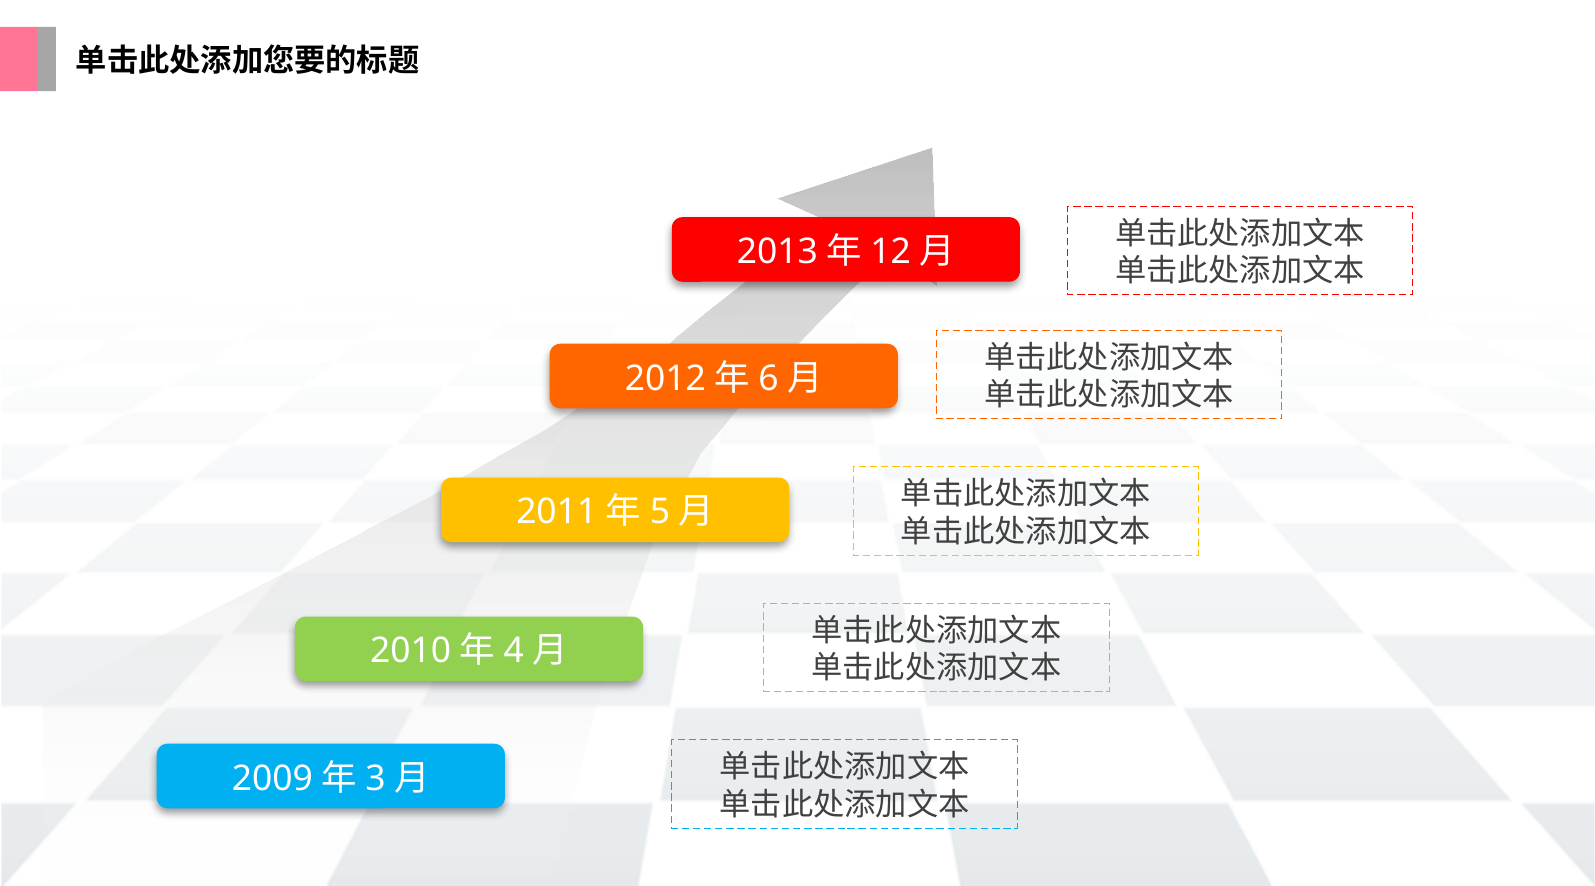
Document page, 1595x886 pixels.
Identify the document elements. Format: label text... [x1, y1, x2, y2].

text_box 单击此处添加文本 单击此处添加文本 [853, 466, 1199, 556]
text_box 单击此处添加文本 单击此处添加文本 [763, 603, 1110, 692]
text_box [466, 421, 727, 475]
text_box 2009年3月 [154, 741, 508, 811]
text_box 2012年6月 [547, 341, 900, 411]
text_box [671, 295, 846, 341]
text_box 2011年5月 [438, 475, 792, 545]
text_box 单击此处添加文本 单击此处添加文本 [936, 330, 1282, 419]
text_box 2010年4月 [292, 614, 646, 684]
text_box 2013年12月 [669, 215, 1023, 284]
text_box 单击此处添加文本 单击此处添加文本 [1067, 206, 1413, 295]
text_box 单击此处添加文本 单击此处添加文本 [671, 739, 1018, 829]
picture [0, 0, 1595, 886]
text_box [776, 147, 934, 215]
text_box [43, 495, 648, 886]
